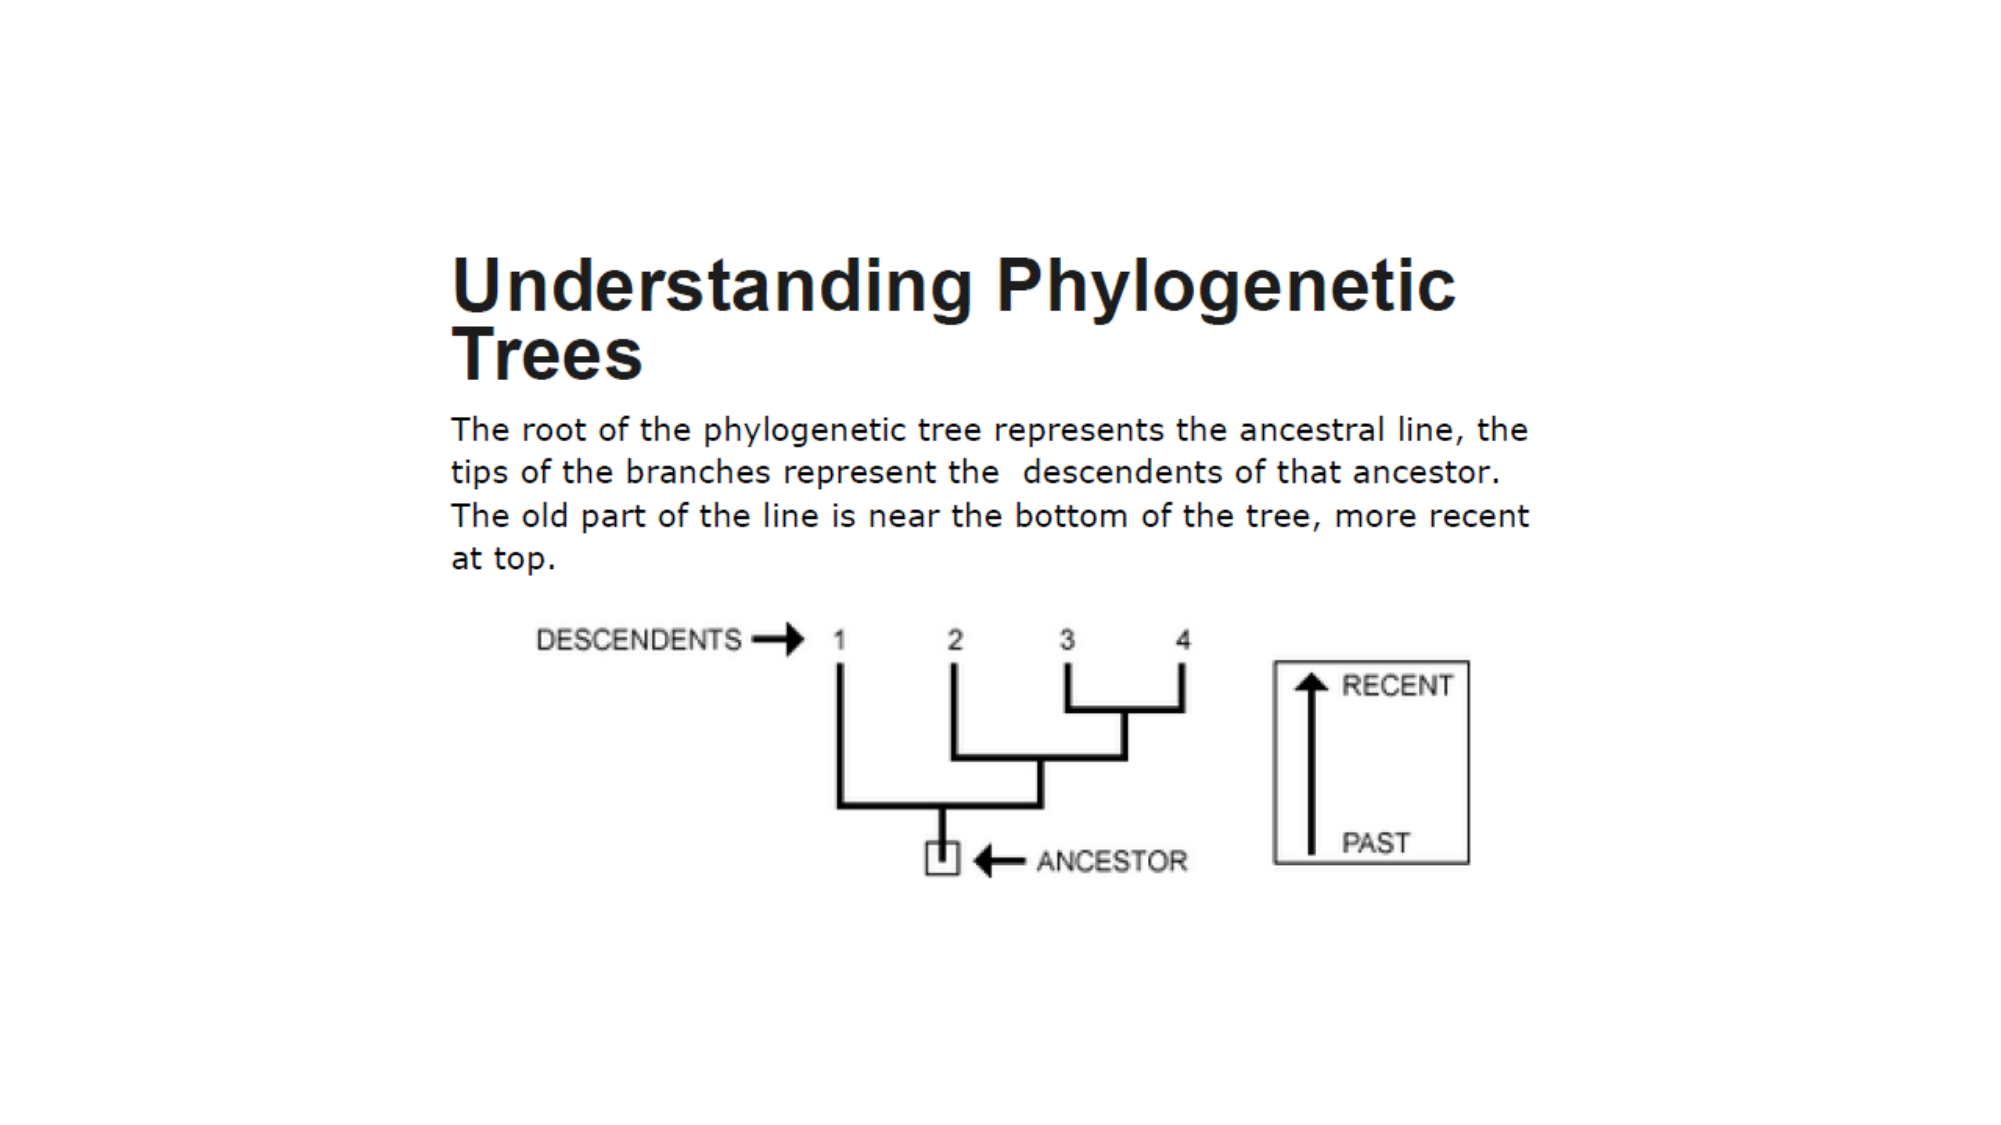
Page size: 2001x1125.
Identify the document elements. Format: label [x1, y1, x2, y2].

picture [421, 214, 1579, 911]
